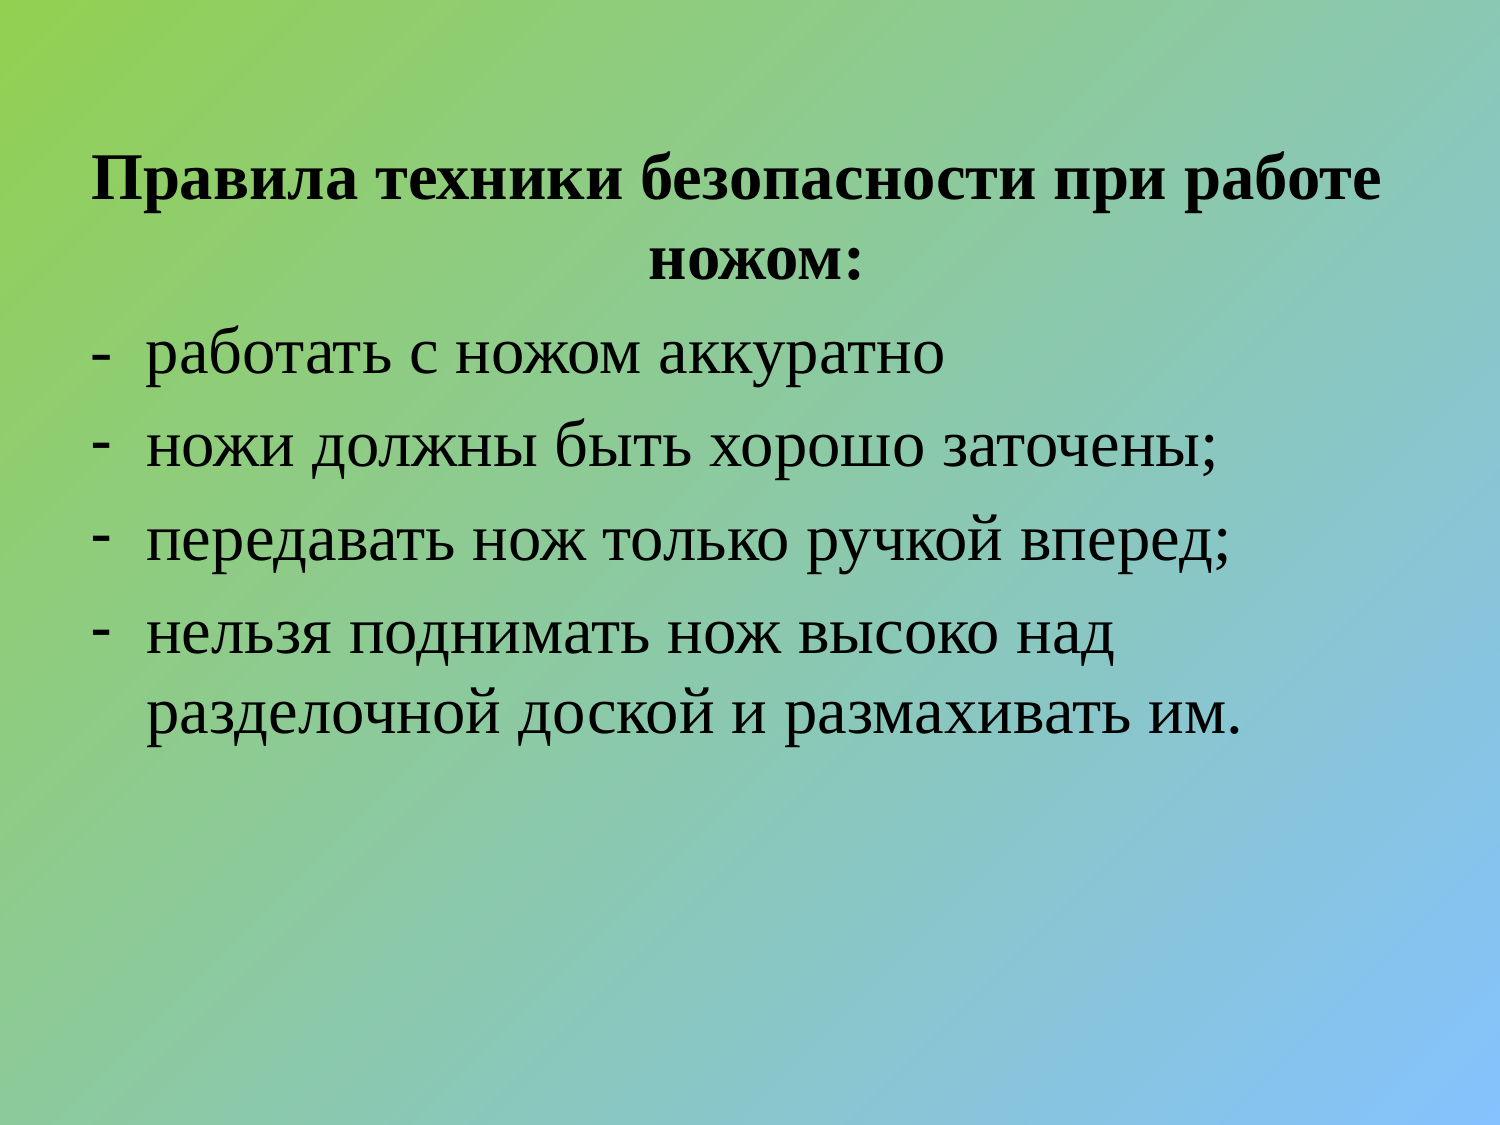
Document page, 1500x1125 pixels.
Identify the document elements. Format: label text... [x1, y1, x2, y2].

list Правила техники безопасности при работе ножом: - работать с ножом аккуратно ножи должны быть хорошо заточены; передавать нож только ручкой вперед; нельзя поднимать нож высоко над разделочной доской и размахивать им. [75, 125, 1400, 1005]
